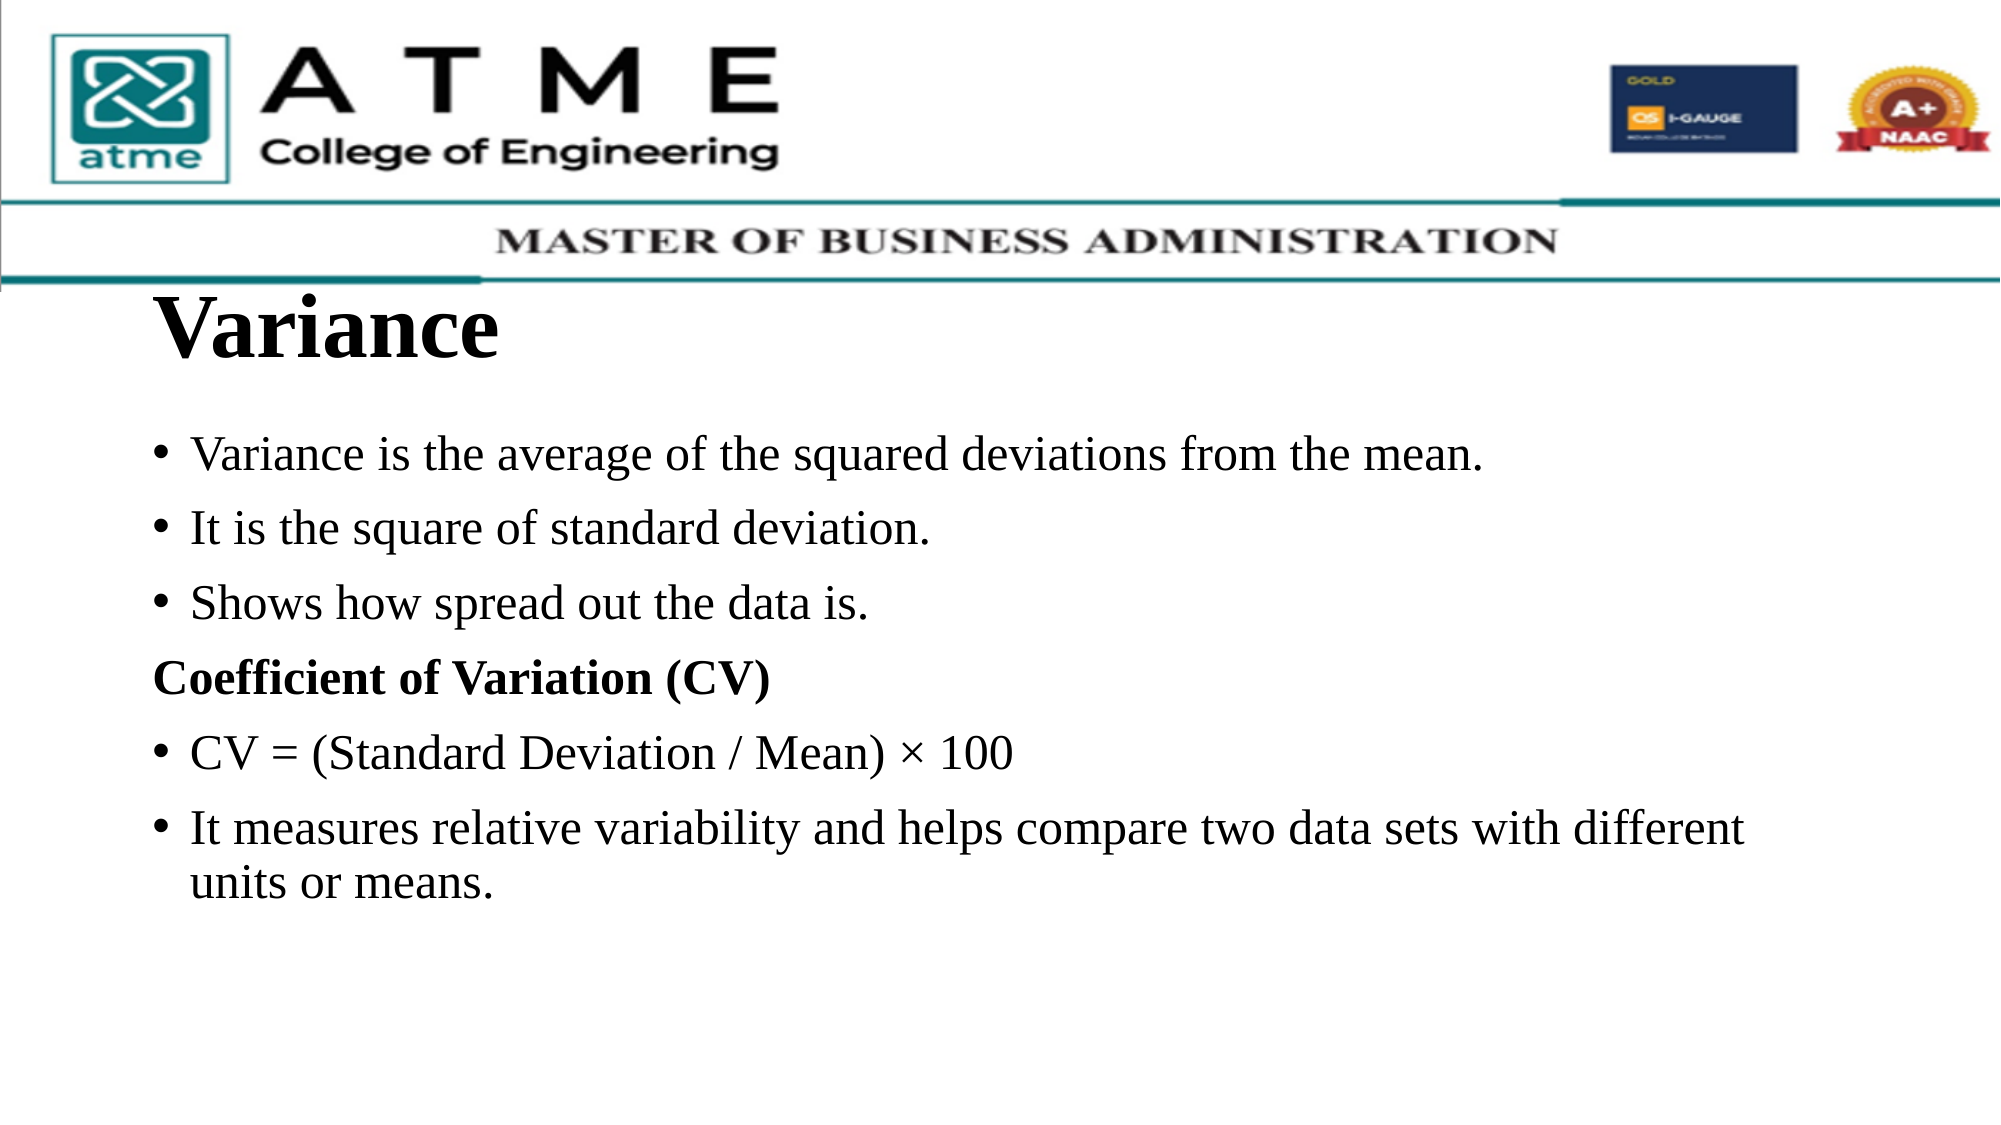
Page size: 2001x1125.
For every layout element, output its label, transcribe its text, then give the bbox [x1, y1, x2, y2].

title Variance [137, 274, 1863, 419]
list Variance is the average of the squared deviations from the mean. It is the square of standard deviation. Shows how spread out the data is. Coefficient of Variation (CV) CV = (Standard Deviation / Mean) × 100 It measures relative variability and helps compare two data sets with different units or means. [137, 419, 1863, 1014]
picture [0, 0, 2000, 292]
